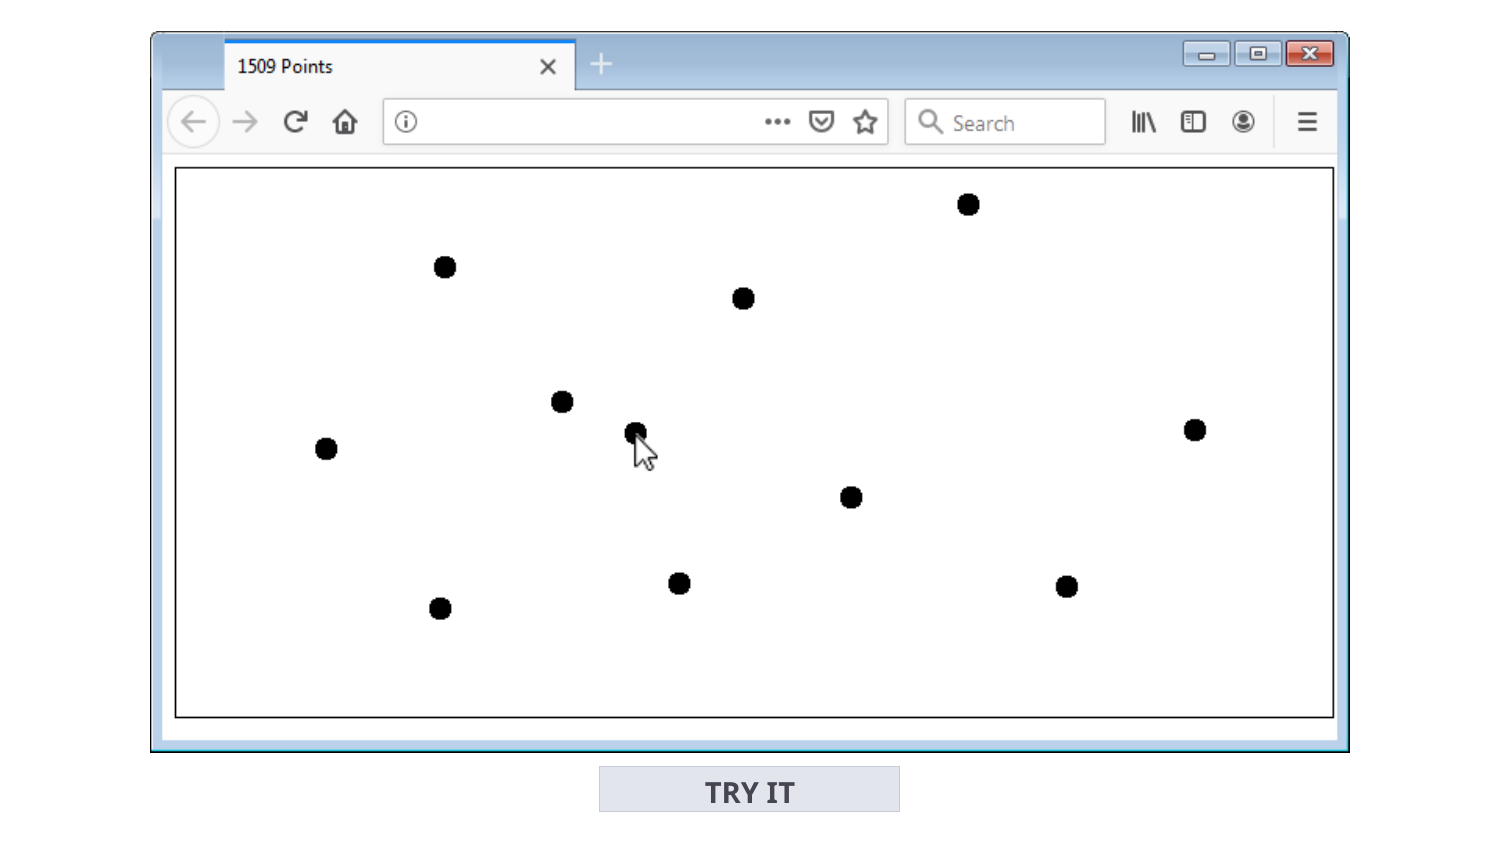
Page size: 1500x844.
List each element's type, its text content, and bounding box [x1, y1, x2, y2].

text_box TRY IT [599, 766, 900, 812]
picture [149, 31, 1351, 753]
